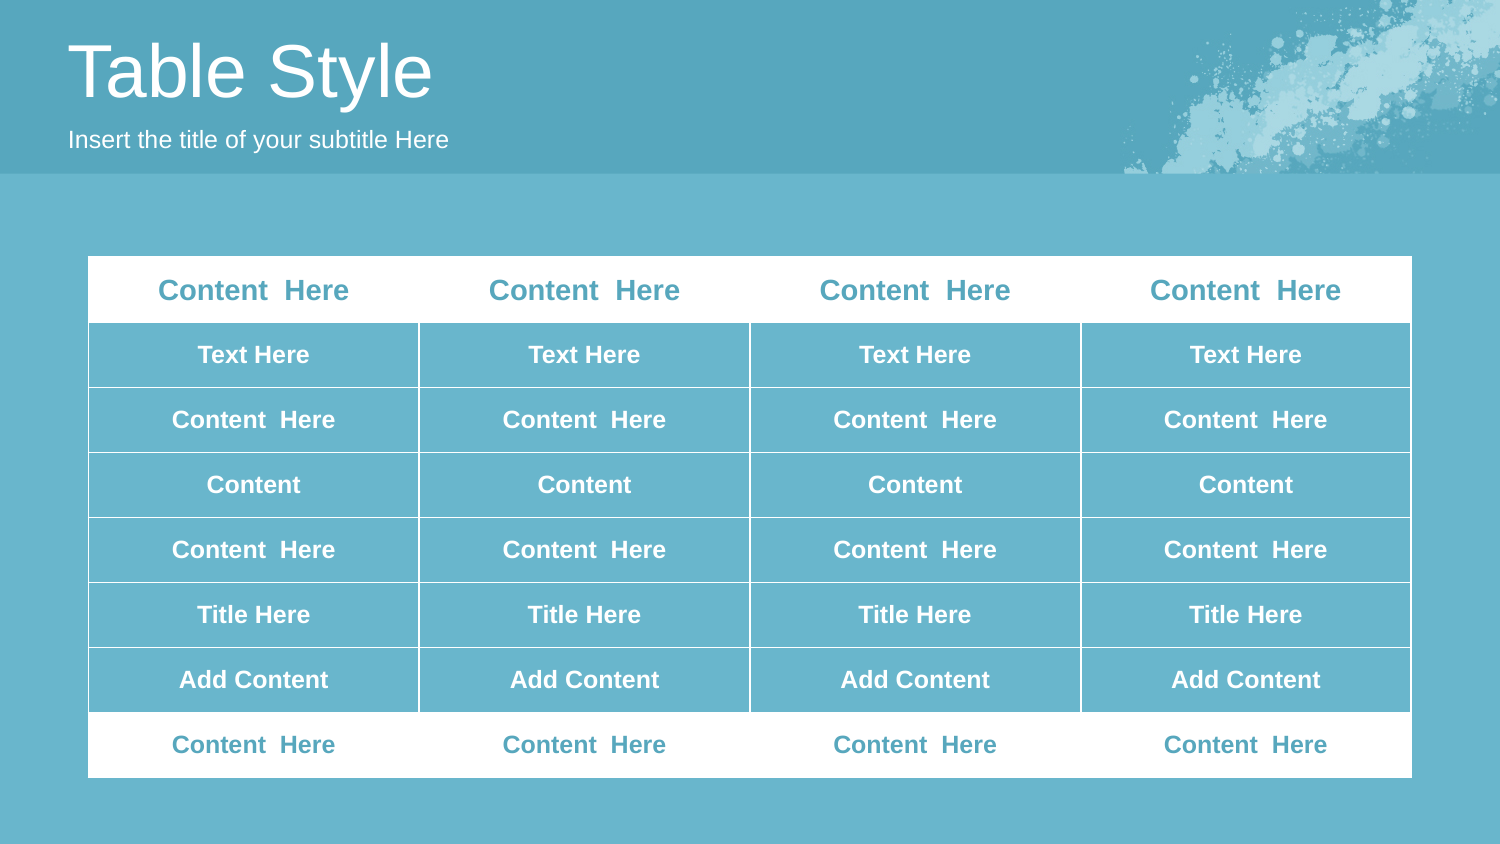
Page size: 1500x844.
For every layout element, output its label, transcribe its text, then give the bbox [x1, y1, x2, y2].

table_cell Text Here [751, 323, 1080, 387]
table_cell Add Content [751, 648, 1080, 712]
list Table Style [53, 20, 1500, 114]
table_cell Content Here [751, 713, 1080, 777]
table_cell Content [89, 453, 418, 517]
table_cell Content Here [89, 518, 418, 582]
table_cell Content Here [751, 518, 1080, 582]
table_header Content Here [1082, 258, 1410, 321]
table_cell Content Here [420, 713, 749, 777]
table_cell Content [1082, 453, 1410, 517]
table_cell Content Here [1082, 518, 1410, 582]
table_cell Content Here [751, 388, 1080, 452]
table_header Content Here [420, 258, 749, 321]
table_cell Add Content [89, 648, 418, 712]
list Insert the title of your subtitle Here [53, 114, 1500, 162]
table_cell Content [420, 453, 749, 517]
table_cell Content [751, 453, 1080, 517]
table_cell Content Here [420, 518, 749, 582]
table_cell Text Here [420, 323, 749, 387]
table_cell Title Here [89, 583, 418, 647]
table_cell Add Content [1082, 648, 1410, 712]
table_cell Text Here [1082, 323, 1410, 387]
table_cell Content Here [1082, 388, 1410, 452]
table_cell Text Here [89, 323, 418, 387]
table_header Content Here [751, 258, 1080, 321]
table_cell Title Here [420, 583, 749, 647]
table_cell Title Here [751, 583, 1080, 647]
table_cell Content Here [1082, 713, 1410, 777]
table_header Content Here [89, 258, 418, 321]
picture [0, 0, 1500, 173]
table_cell Content Here [420, 388, 749, 452]
table_cell Title Here [1082, 583, 1410, 647]
table_cell Content Here [89, 713, 418, 777]
table_cell Content Here [89, 388, 418, 452]
table_cell Add Content [420, 648, 749, 712]
